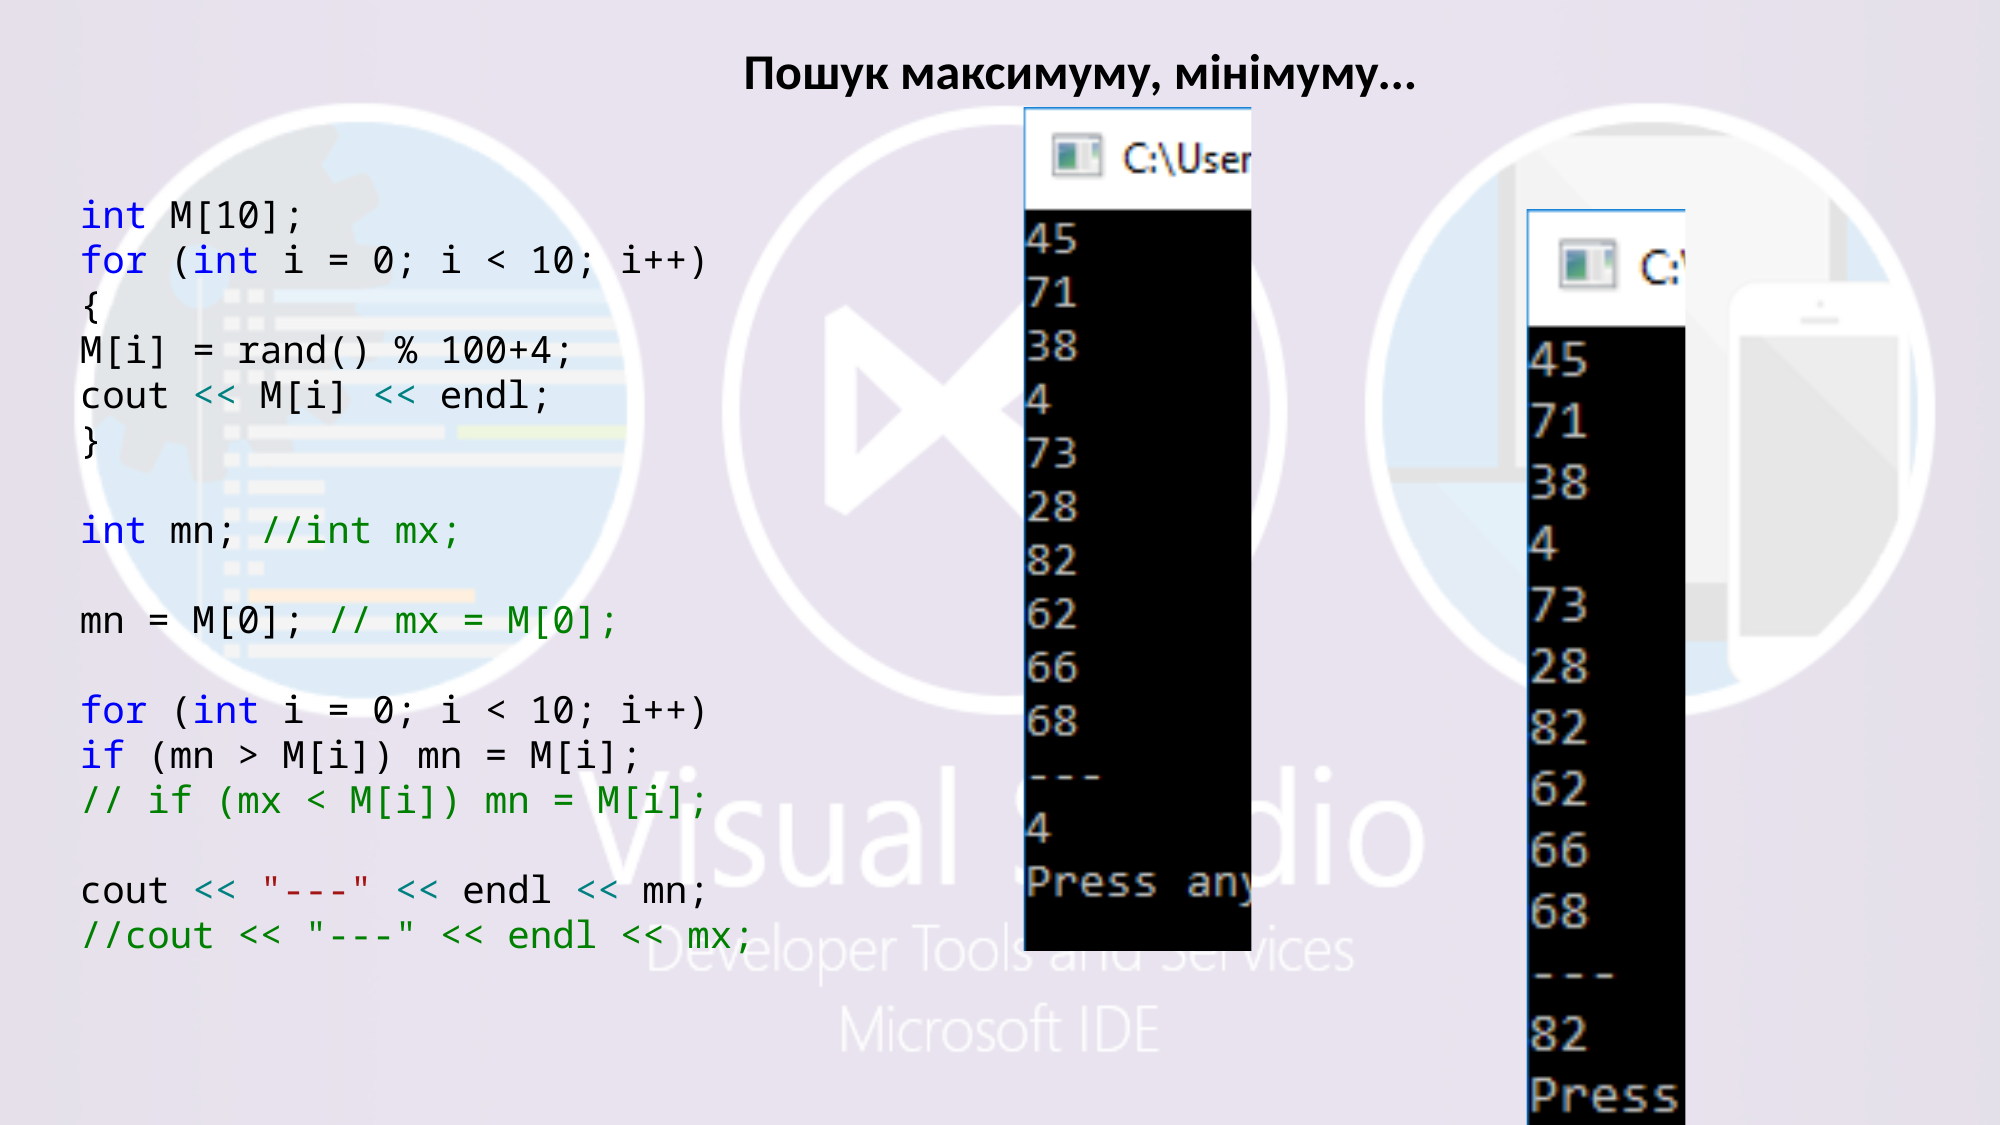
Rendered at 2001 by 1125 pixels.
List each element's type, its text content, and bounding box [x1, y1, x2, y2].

text_box Пошук максимуму, мінімуму... [728, 32, 1433, 107]
text_box int M[10]; for (int i = 0; i < 10; i++) { M[i] = rand() % 100+4; cout << M[i] << endl; } int mn; //int mx; mn = M[0]; // mx = M[0]; for (int i = 0; i < 10; i++) if (mn > M[i]) mn = M[i]; // if (mx < M[i]) mn = M[i]; cout << "---" << endl << mn; //cout << "---" << endl << mx; [65, 183, 1066, 964]
picture [1526, 209, 1686, 1125]
picture [1023, 107, 1252, 951]
